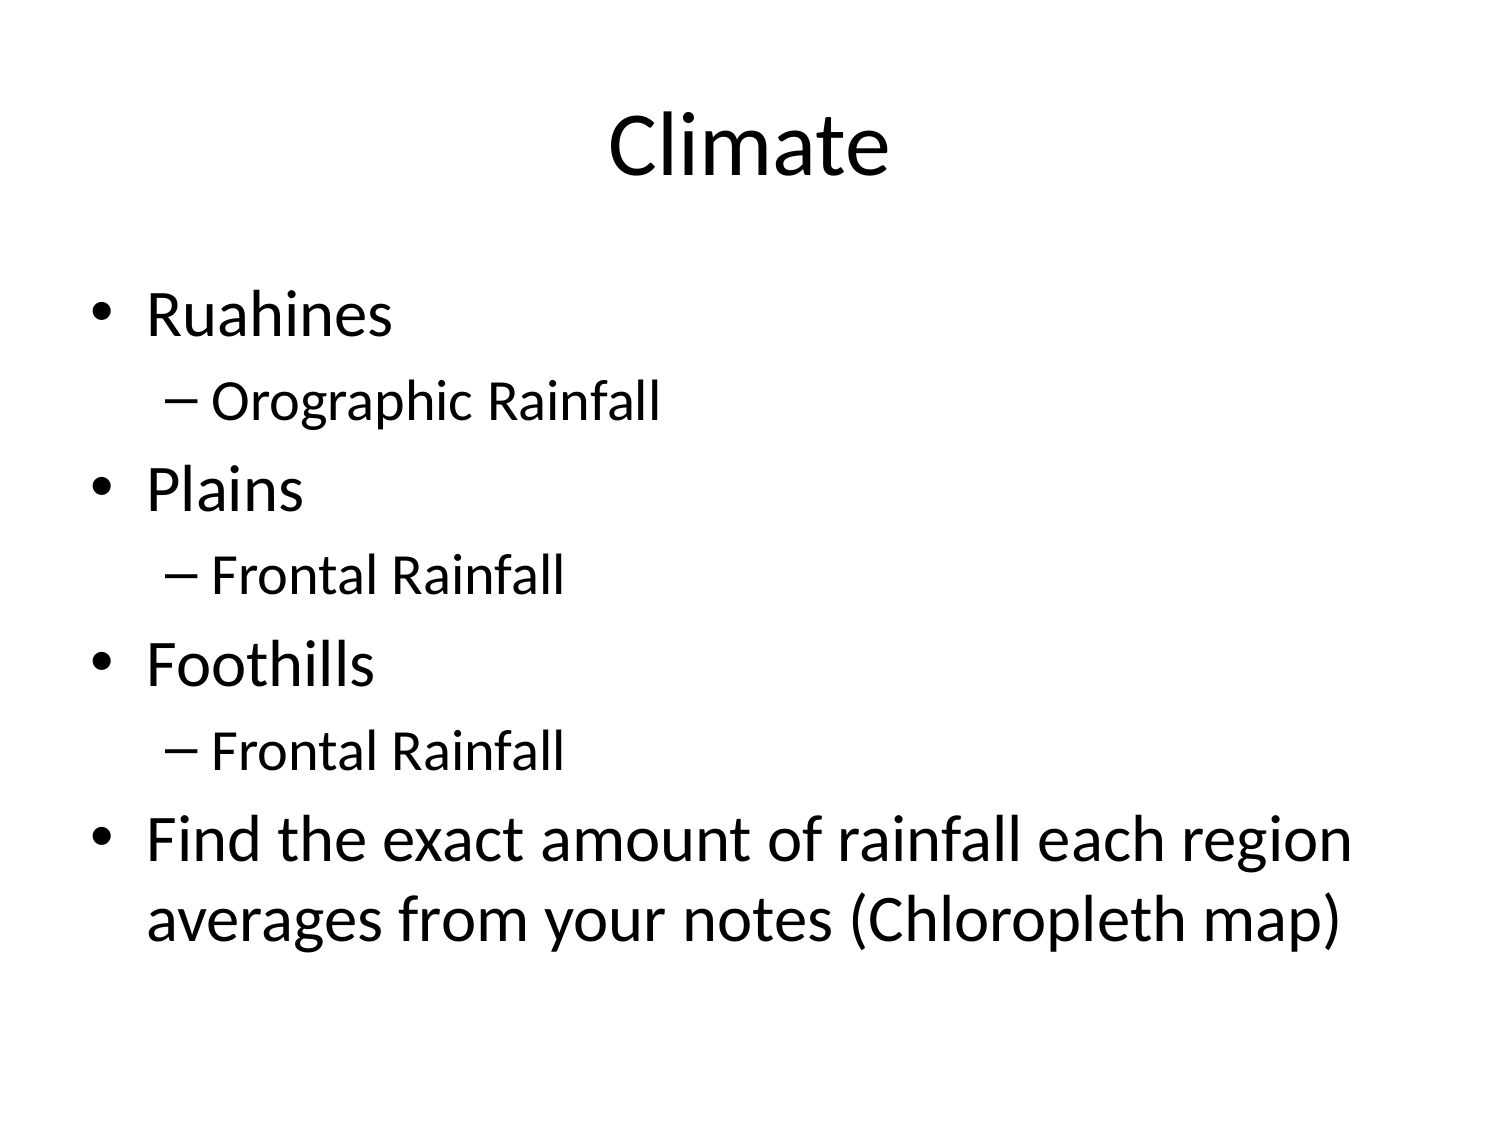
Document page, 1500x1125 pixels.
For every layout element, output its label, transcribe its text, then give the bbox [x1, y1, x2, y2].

title Climate [75, 45, 1425, 233]
list Ruahines Orographic Rainfall Plains Frontal Rainfall Foothills Frontal Rainfall Find the exact amount of rainfall each region averages from your notes (Chloropleth map) [75, 262, 1425, 1005]
